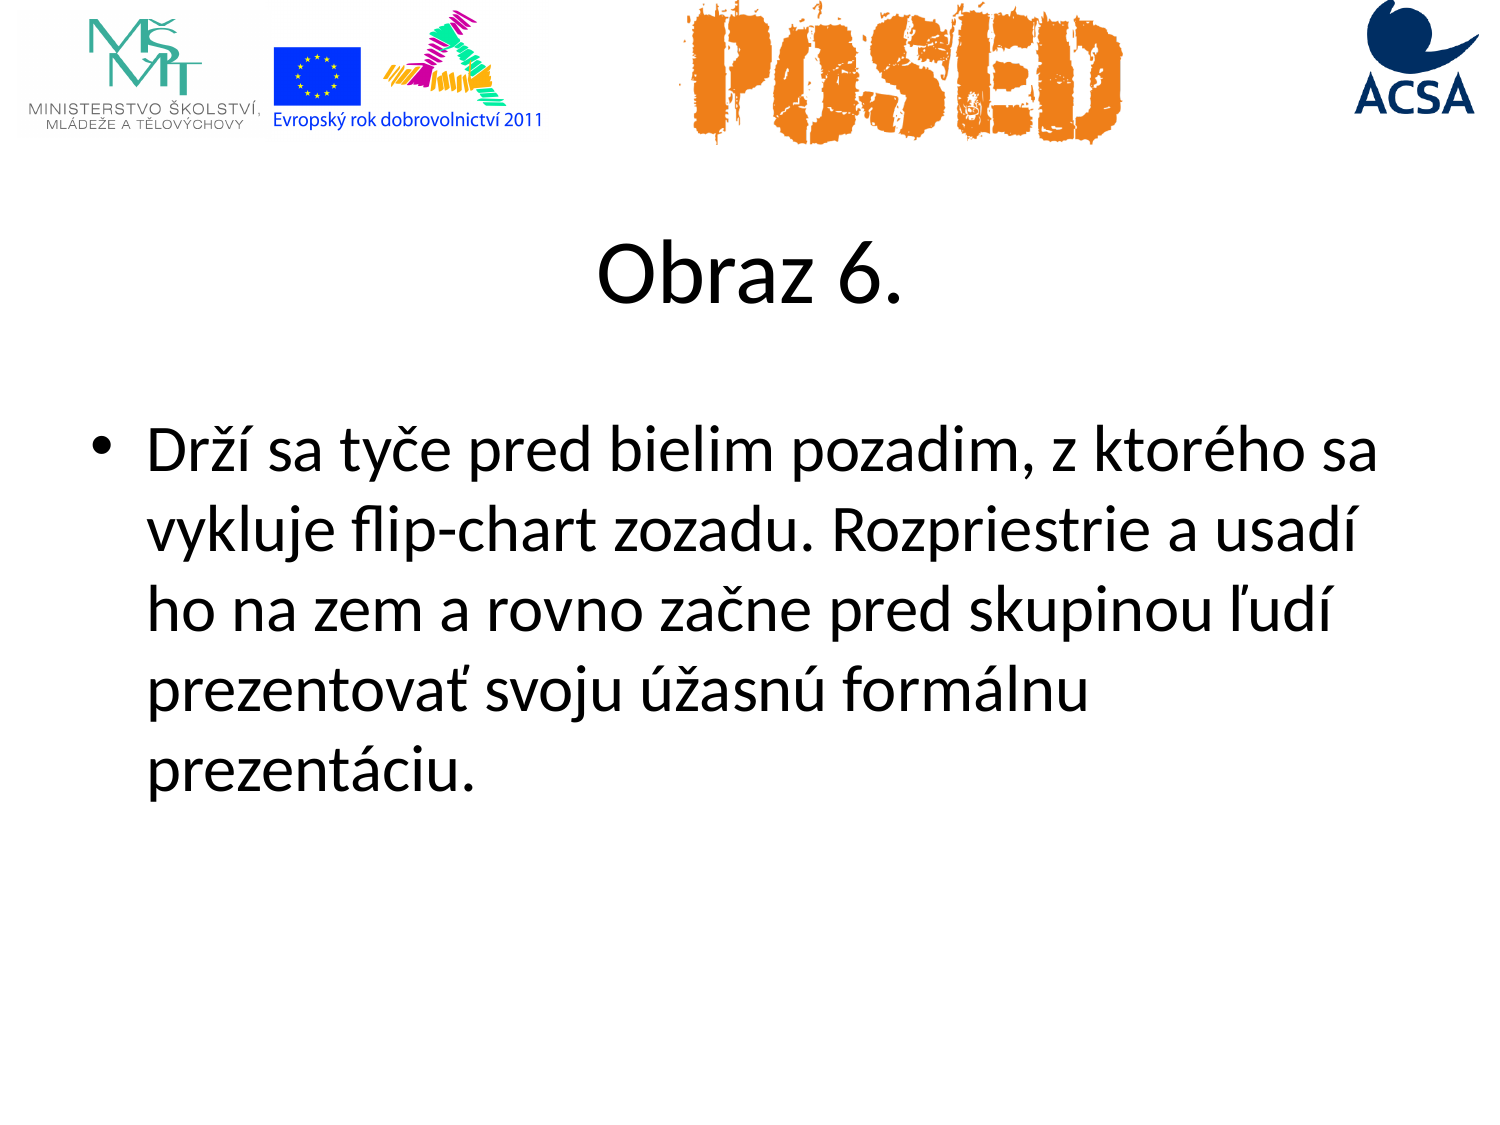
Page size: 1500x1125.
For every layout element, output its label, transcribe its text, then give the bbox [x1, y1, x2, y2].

picture [17, 0, 549, 142]
list Drží sa tyče pred bielim pozadim, z ktorého sa vykluje flip-chart zozadu. Rozpriestrie a usadí ho na zem a rovno začne pred skupinou ľudí prezentovať svoju úžasnú formálnu prezentáciu. [75, 397, 1425, 1005]
picture [1354, 0, 1479, 114]
picture [679, 0, 1123, 145]
title Obraz 6. [76, 172, 1427, 361]
